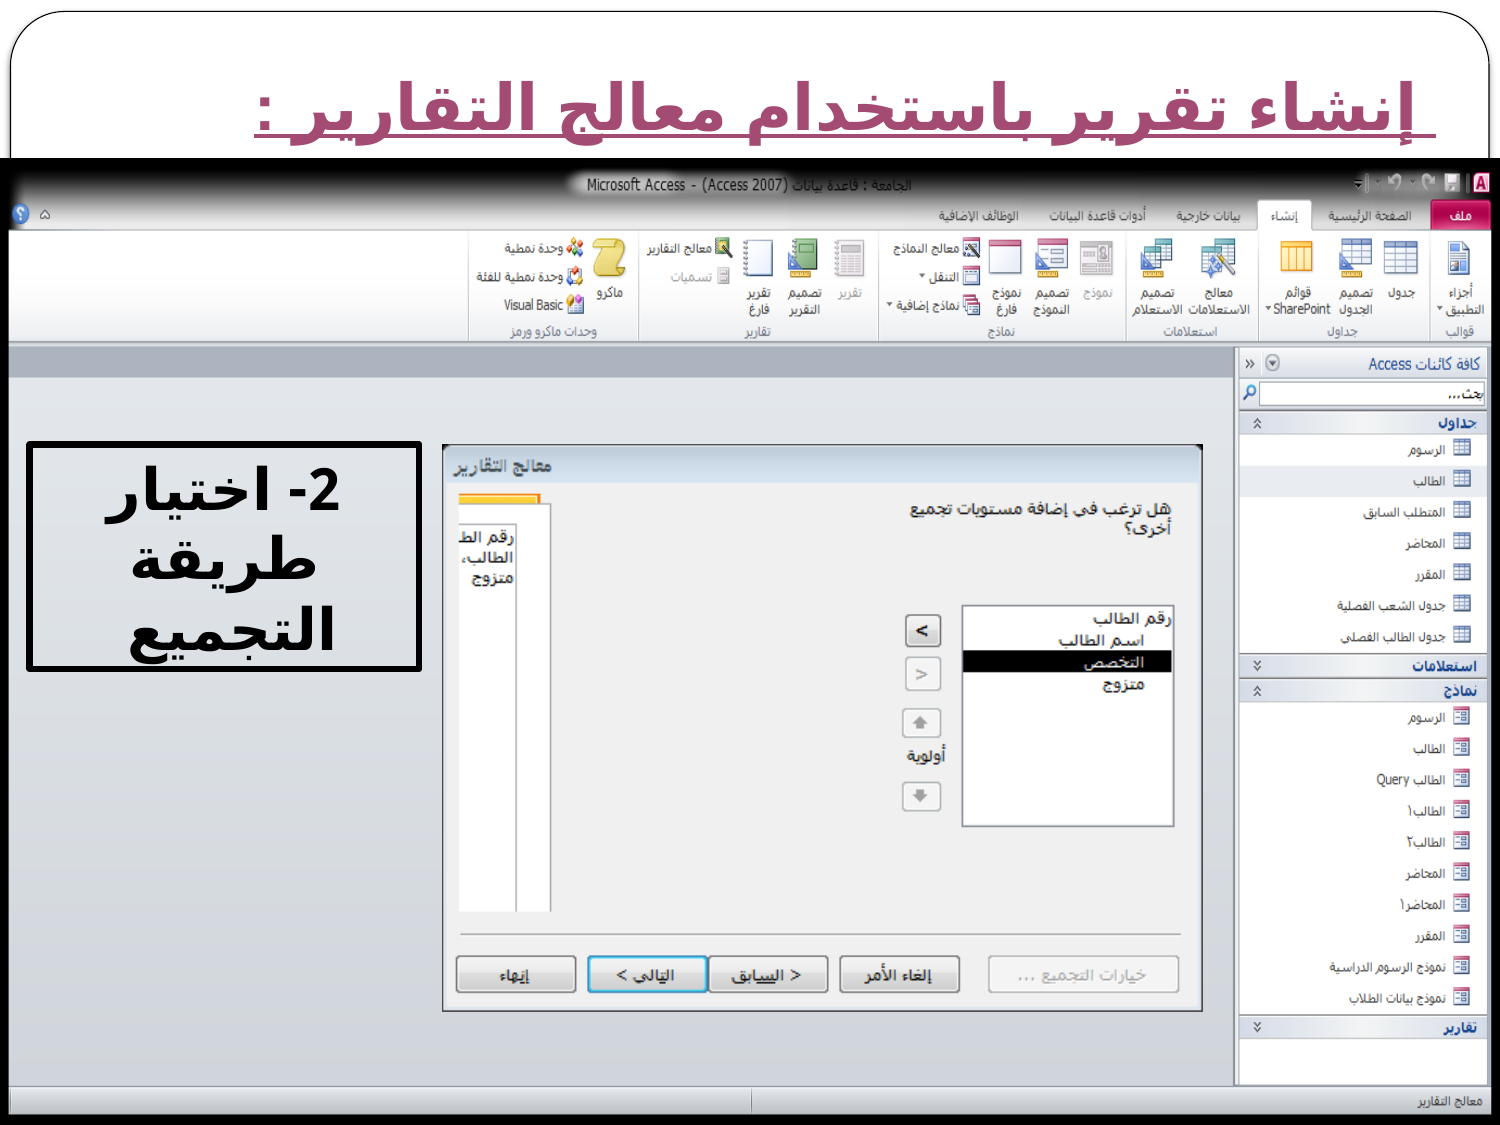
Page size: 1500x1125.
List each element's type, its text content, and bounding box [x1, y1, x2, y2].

text_box إنشاء تقرير باستخدام معالج التقارير : [100, 0, 1451, 157]
picture [0, 158, 1500, 1125]
